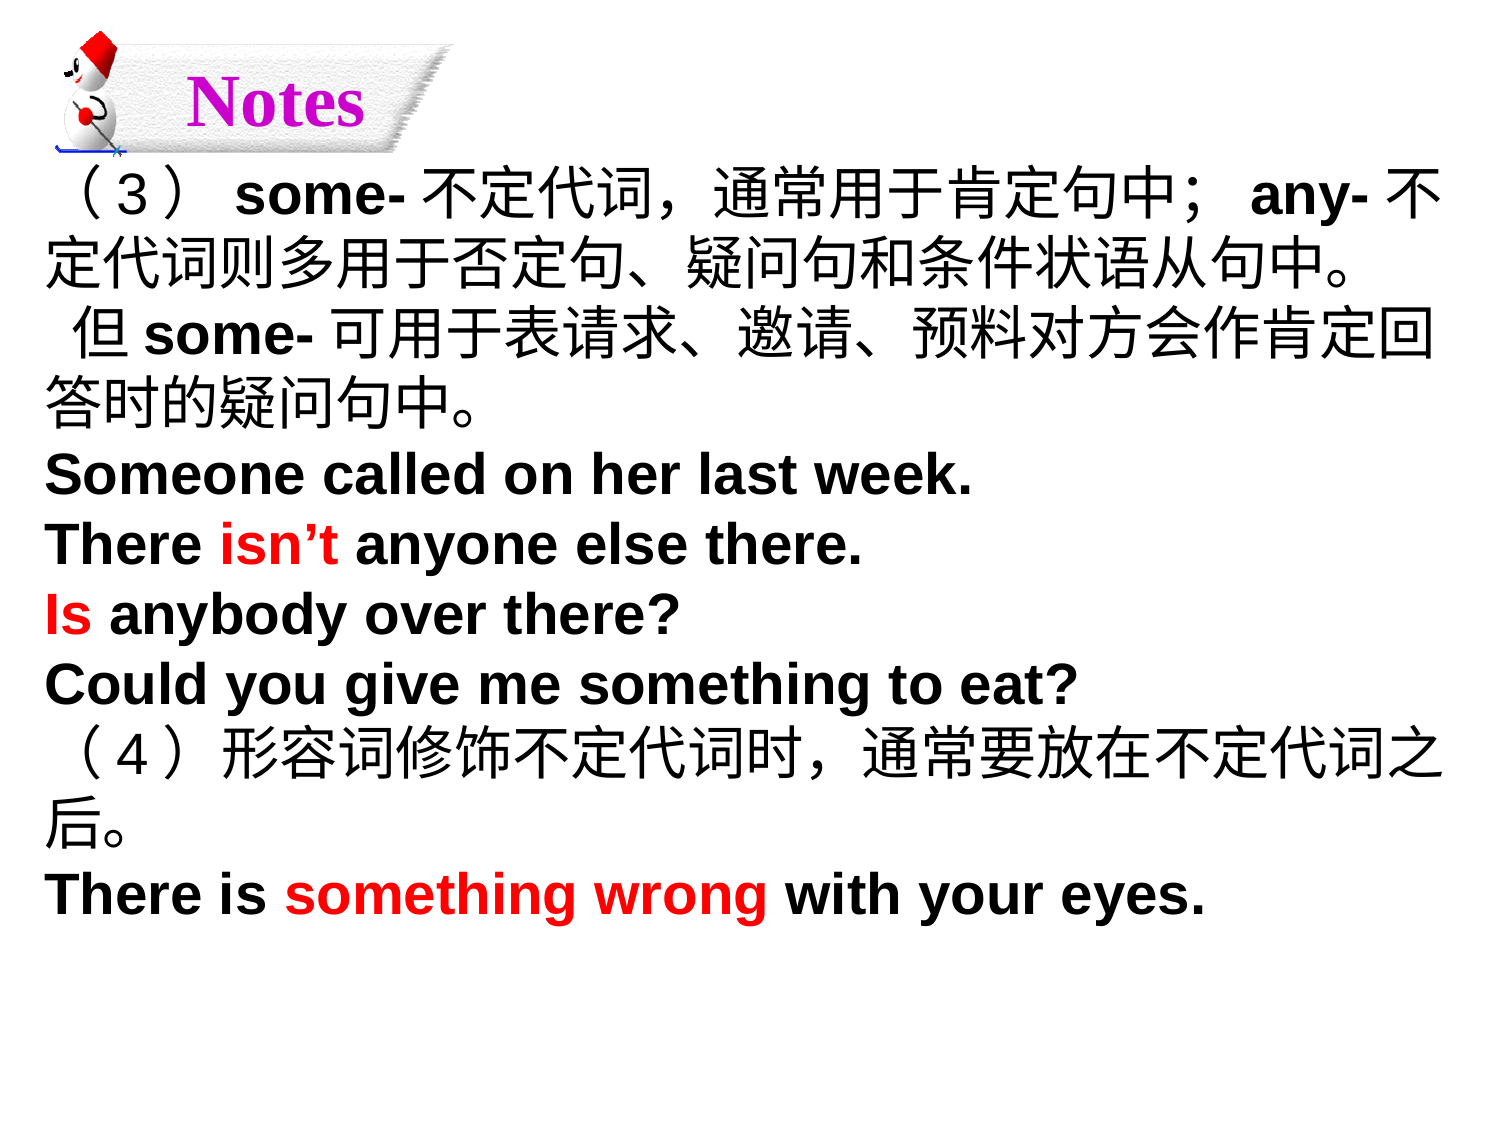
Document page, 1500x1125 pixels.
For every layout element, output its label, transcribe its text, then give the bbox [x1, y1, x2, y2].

picture [52, 30, 455, 157]
text_box （3）some-不定代词，通常用于肯定句中；any-不定代词则多用于否定句、疑问句和条件状语从句中。 但some-可用于表请求、邀请、预料对方会作肯定回答时的疑问句中。 Someone called on her last week. There isn’t anyone else there. Is anybody over there? Could you give me something to eat? （4）形容词修饰不定代词时，通常要放在不定代词之后。 There is something wrong with your eyes. [29, 148, 1500, 934]
